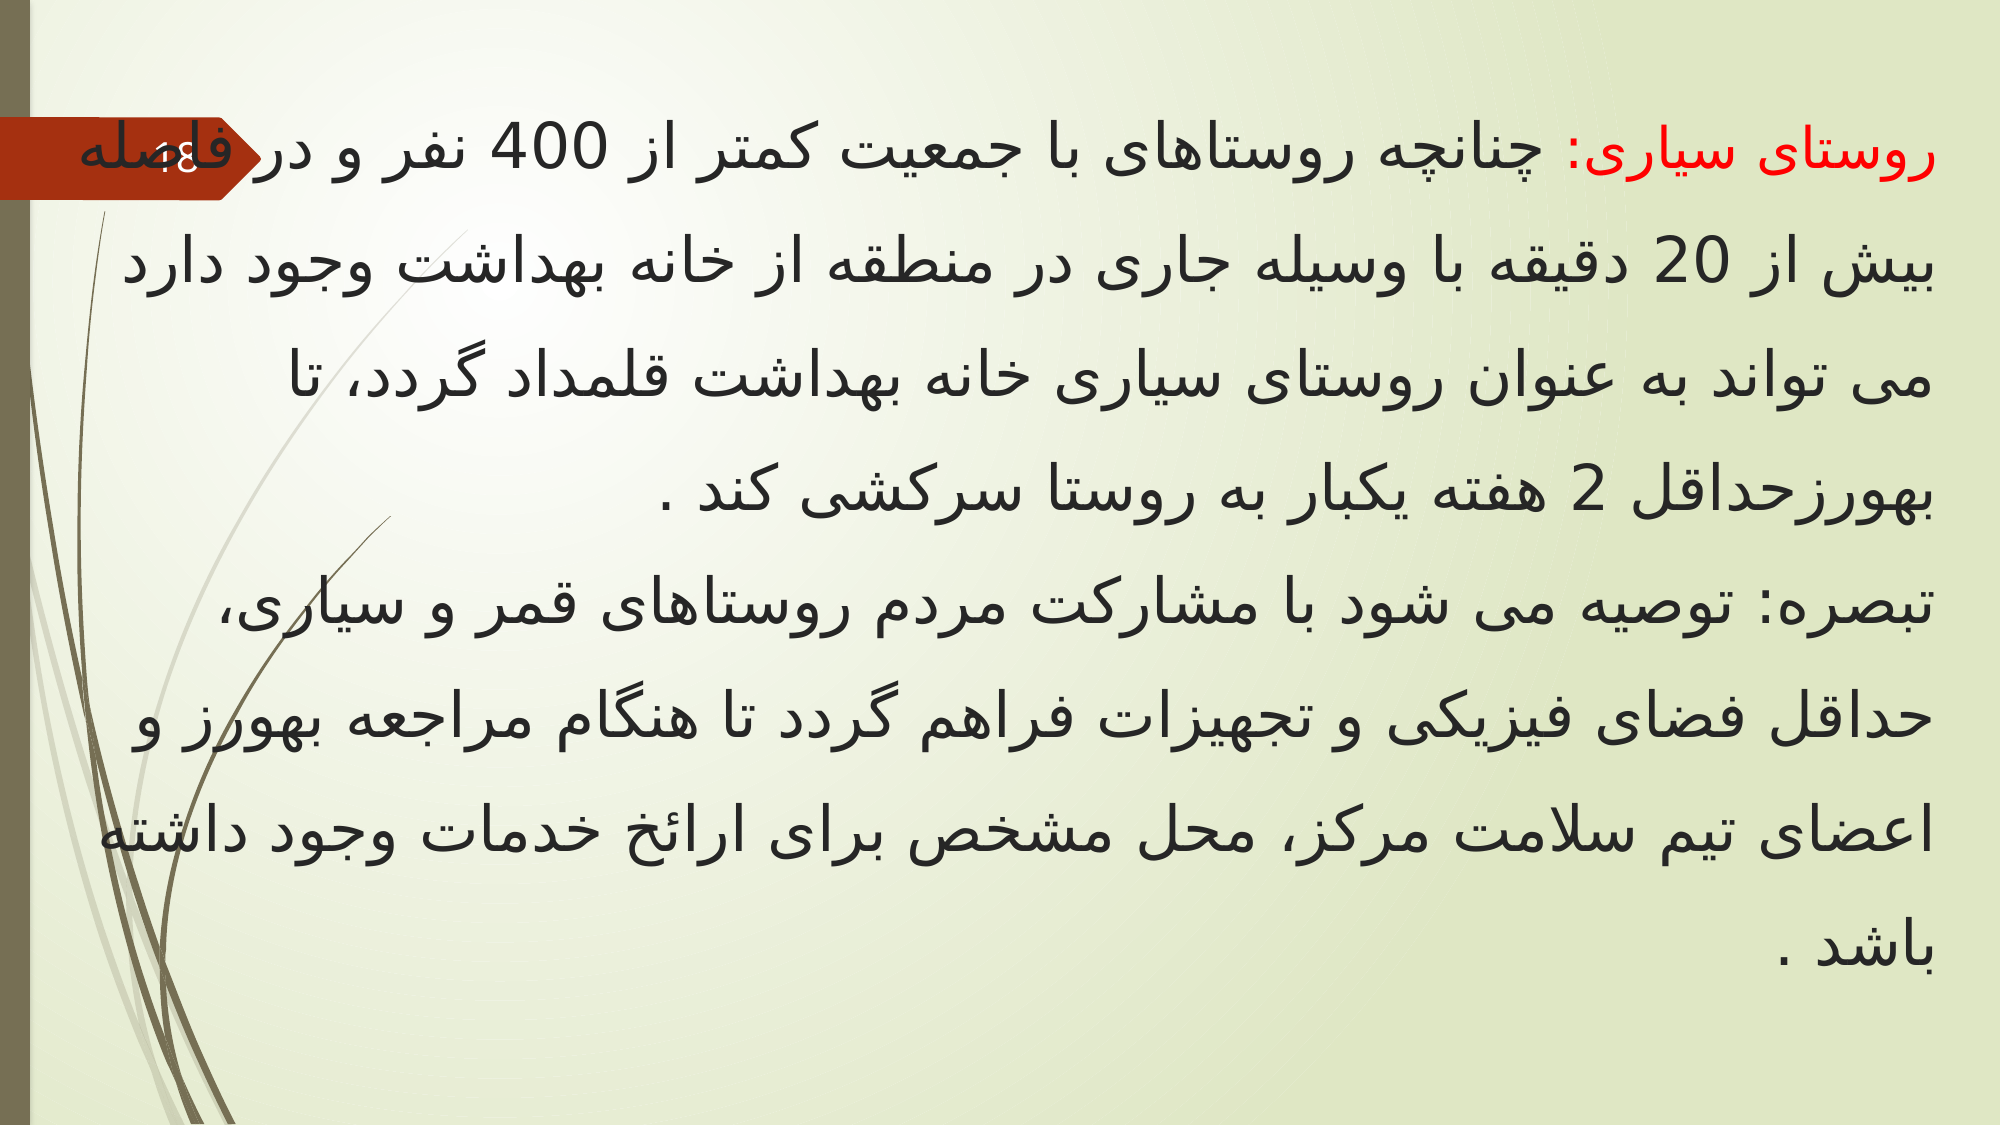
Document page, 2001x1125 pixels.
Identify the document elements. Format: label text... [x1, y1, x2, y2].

title روستای سیاری: چنانچه روستاهای با جمعیت کمتر از 400 نفر و در فاصله بیش از 20 دقیقه با وسیله جاری در منطقه از خانه بهداشت وجود دارد می تواند به عنوان روستای سیاری خانه بهداشت قلمداد گردد، تا بهورزحداقل 2 هفته یکبار به روستا سرکشی کند . تبصره: توصیه می شود با مشارکت مردم روستاهای قمر و سیاری، حداقل فضای فیزیکی و تجهیزات فراهم گردد تا هنگام مراجعه بهورز و اعضای تیم سلامت مرکز، محل مشخص برای ارائخ خدمات وجود داشته باشد . [21, 59, 1954, 1063]
slide_number 18 [87, 129, 216, 190]
